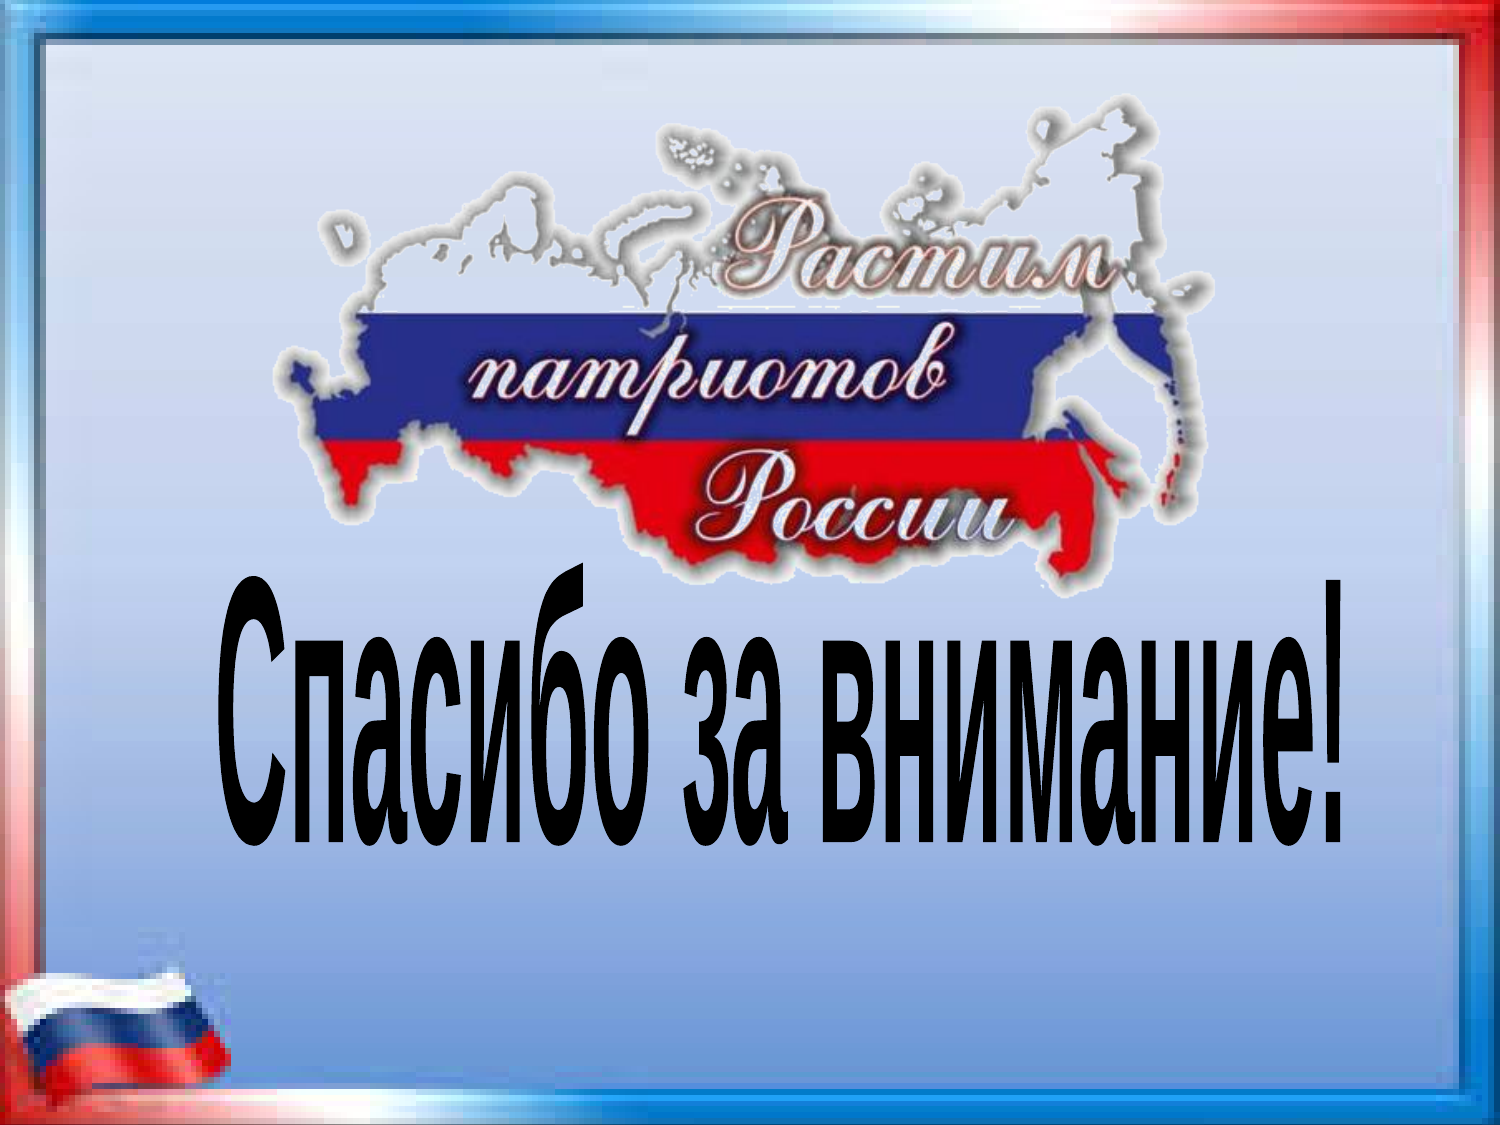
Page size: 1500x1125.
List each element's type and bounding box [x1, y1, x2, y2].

list [0, 0, 1500, 1125]
picture [265, 84, 1230, 610]
